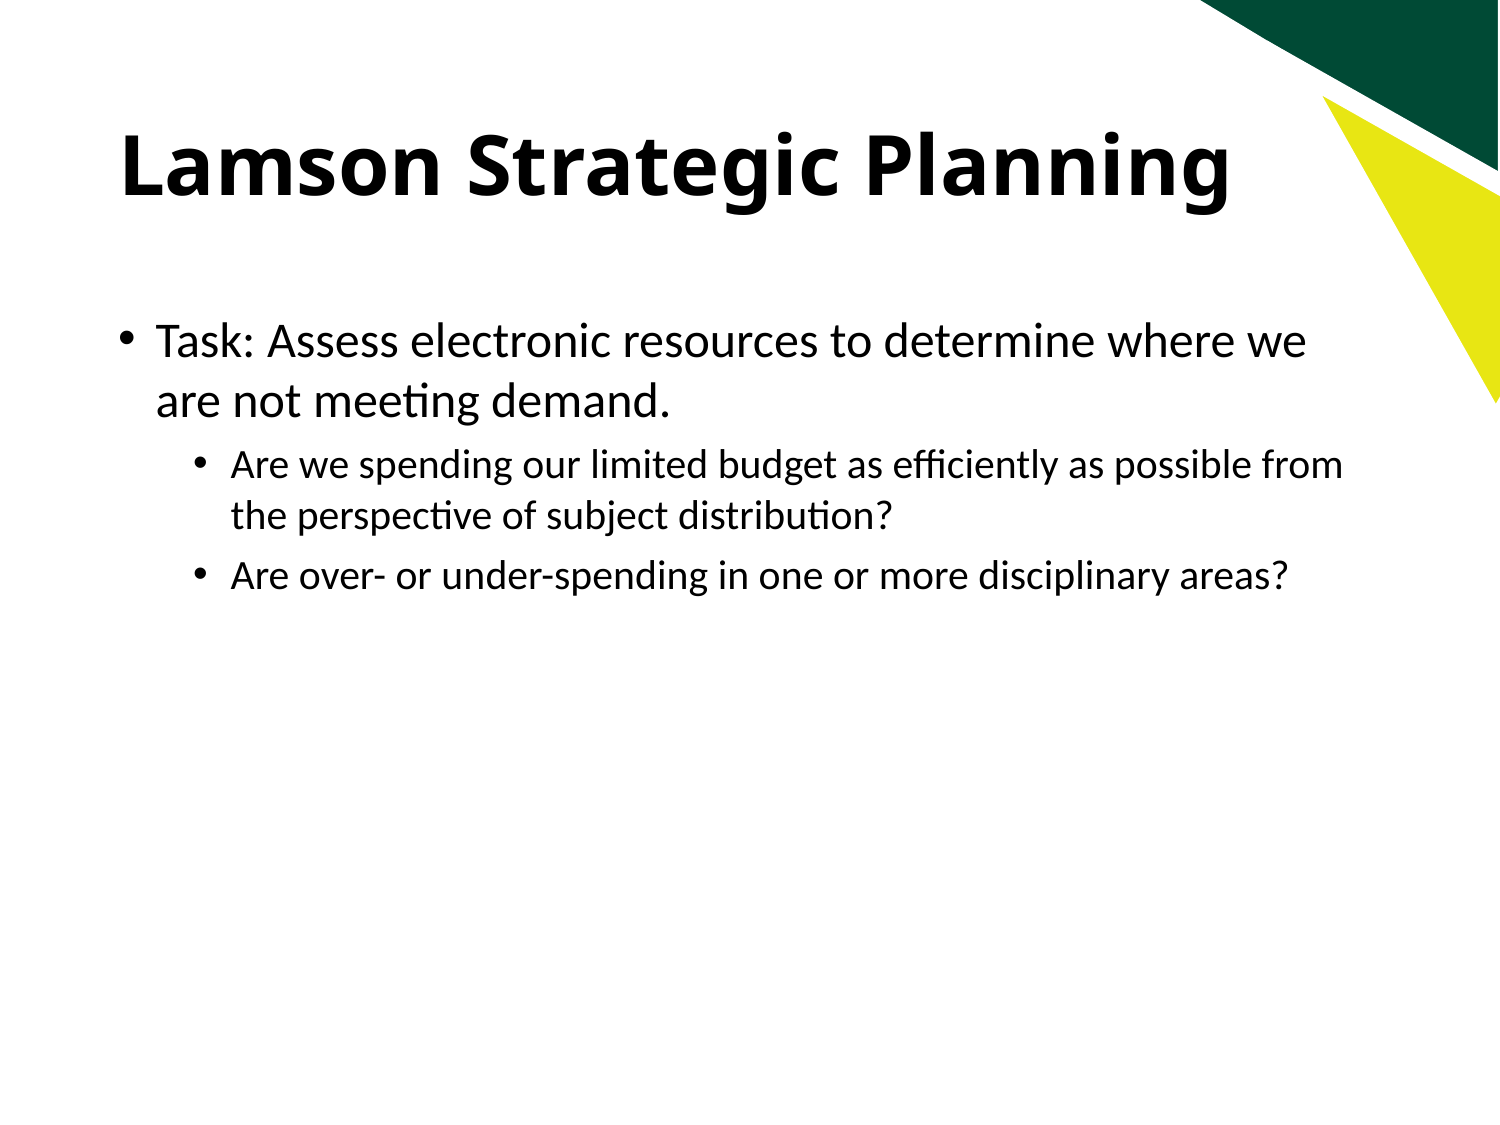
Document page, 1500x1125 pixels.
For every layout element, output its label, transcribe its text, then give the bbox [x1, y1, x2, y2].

list Task: Assess electronic resources to determine where we are not meeting demand. Are we spending our limited budget as efficiently as possible from the perspective of subject distribution? Are over- or under-spending in one or more disciplinary areas? [103, 299, 1397, 900]
title Lamson Strategic Planning [103, 59, 1397, 278]
